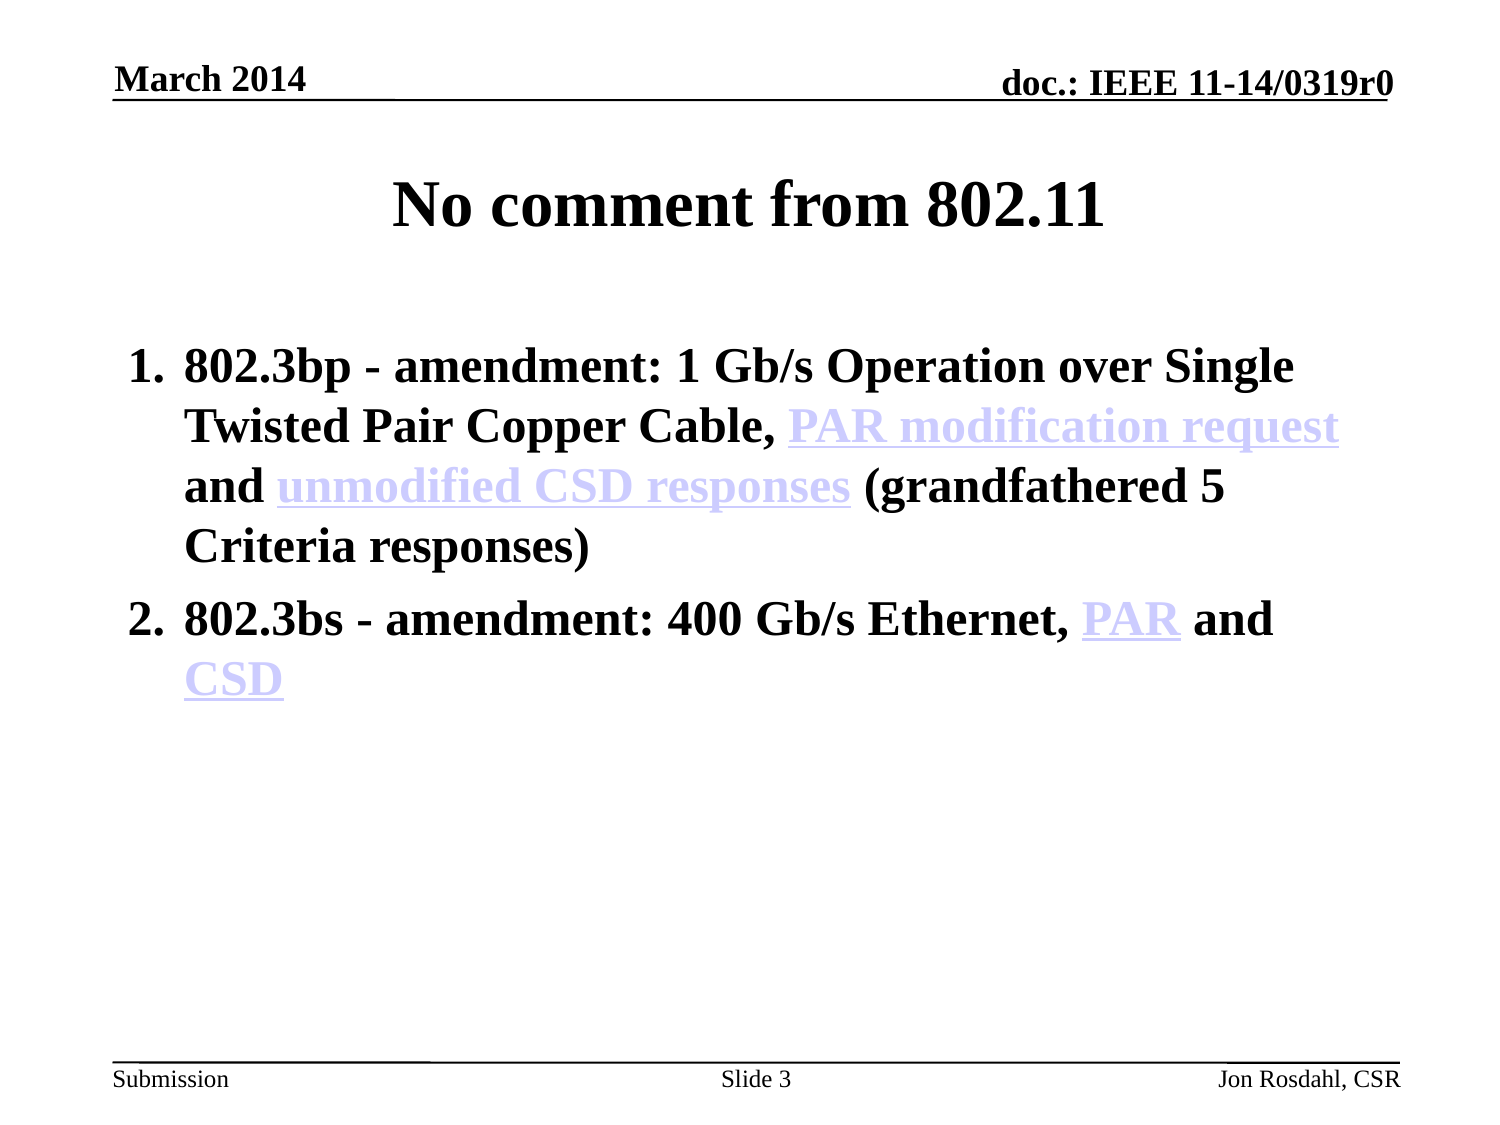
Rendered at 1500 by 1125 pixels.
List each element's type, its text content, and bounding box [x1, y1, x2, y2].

list 802.3bp - amendment: 1 Gb/s Operation over Single Twisted Pair Copper Cable, PAR modification request and unmodified CSD responses (grandfathered 5 Criteria responses) 802.3bs - amendment: 400 Gb/s Ethernet, PAR and CSD [112, 324, 1388, 1000]
slide_number Slide 3 [712, 1061, 800, 1123]
title No comment from 802.11 [112, 112, 1388, 288]
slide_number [114, 54, 423, 100]
footer Jon Rosdahl, CSR [878, 1061, 1402, 1093]
